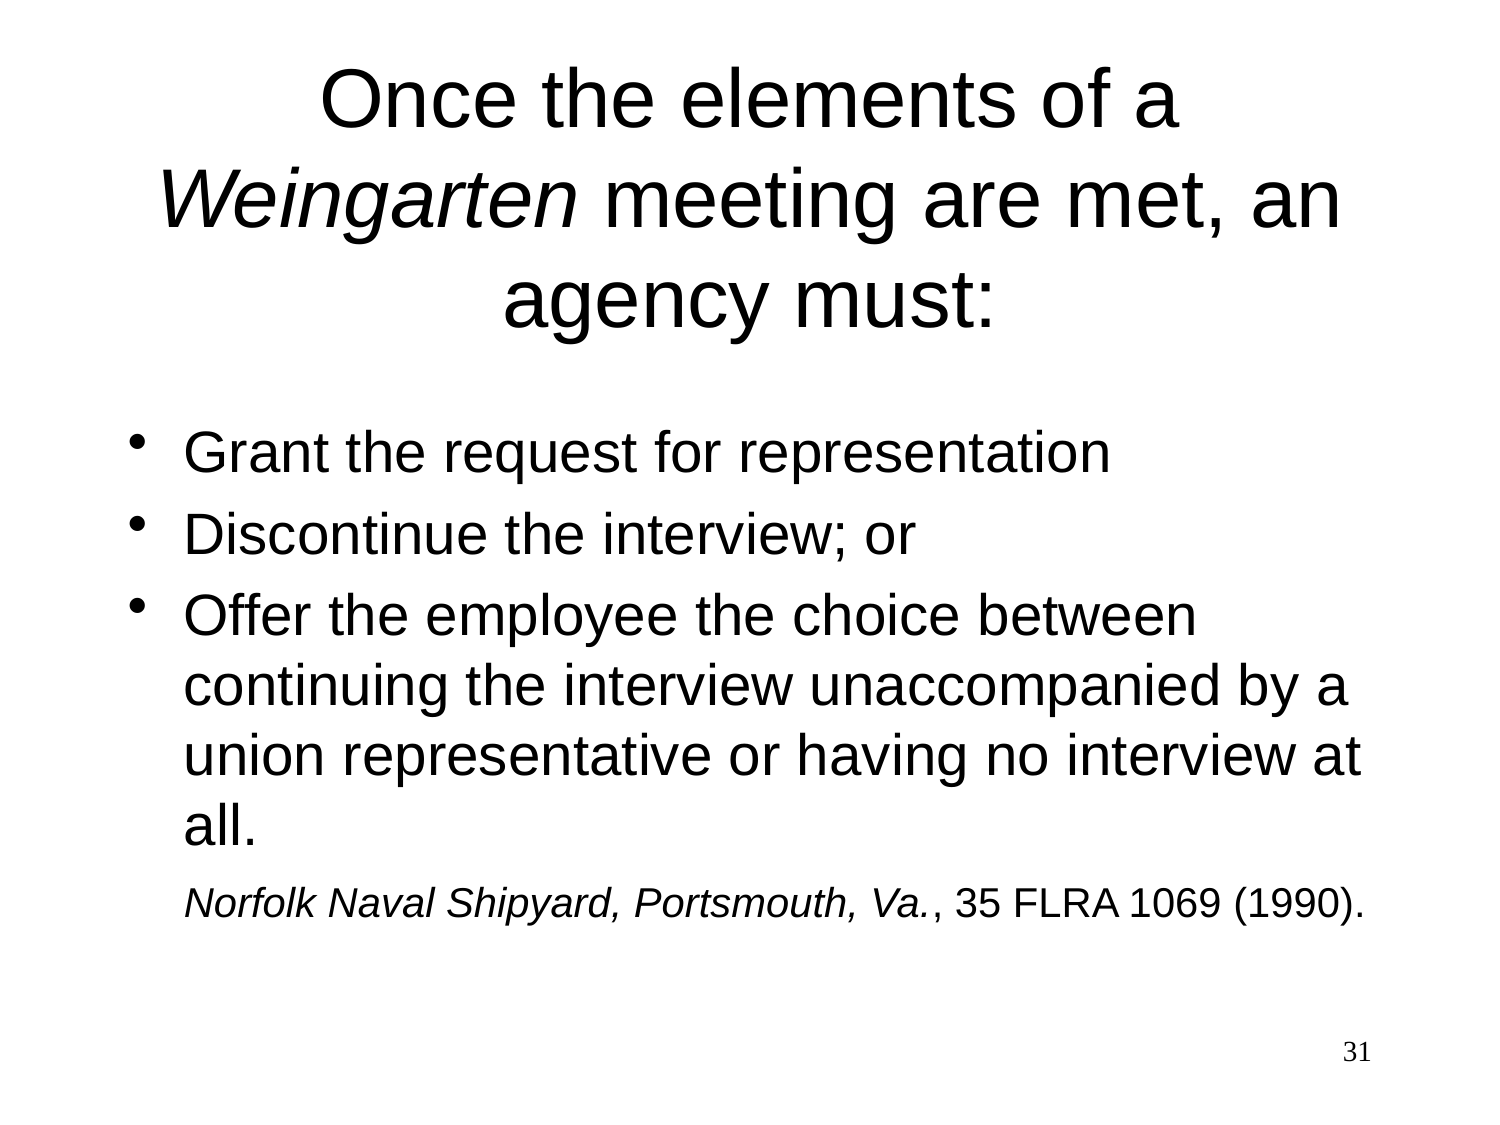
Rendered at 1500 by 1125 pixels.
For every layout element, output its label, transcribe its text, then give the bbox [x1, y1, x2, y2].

slide_number 31 [1074, 1024, 1388, 1101]
title Once the elements of a Weingarten meeting are met, an agency must: [112, 99, 1388, 288]
list Grant the request for representation Discontinue the interview; or Offer the employee the choice between continuing the interview unaccompanied by a union representative or having no interview at all. Norfolk Naval Shipyard, Portsmouth, Va., 35 FLRA 1069 (1990). [112, 324, 1388, 1001]
